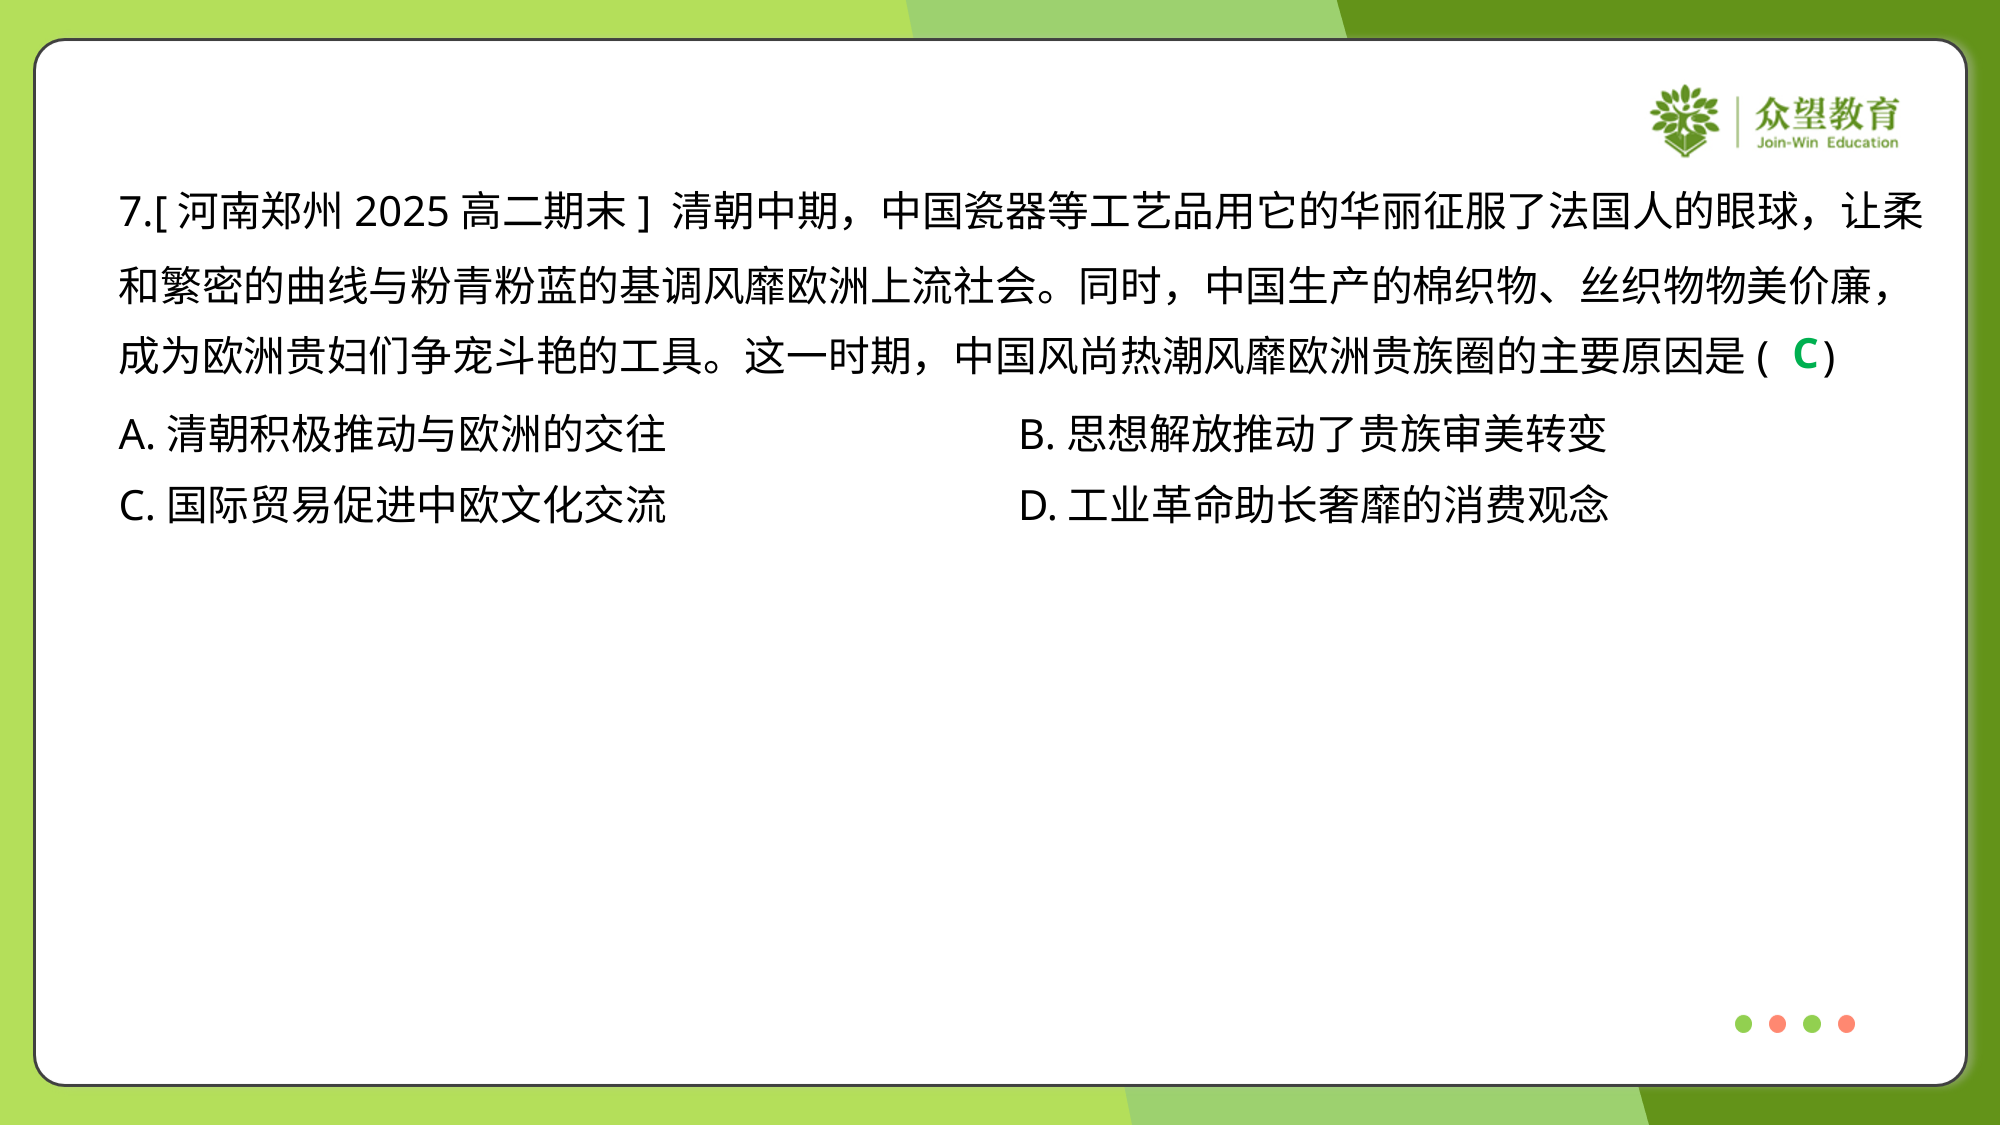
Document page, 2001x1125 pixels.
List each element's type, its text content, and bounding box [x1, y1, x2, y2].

text_box A.清朝积极推动与欧洲的交往 B.思想解放推动了贵族审美转变 C.国际贸易促进中欧文化交流 D.工业革命助长奢靡的消费观念 [118, 382, 1883, 522]
text_box 7.[河南郑州2025高二期末] 清朝中期，中国瓷器等工艺品用它的华丽征服了法国人的眼球，让柔 和繁密的曲线与粉青粉蓝的基调风靡欧洲上流社会。同时，中国生产的棉织物、丝织物物美价廉， 成为欧洲贵妇们争宠斗艳的工具。这一时期，中国风尚热潮风靡欧洲贵族圈的主要原因是( ) [118, 159, 1883, 373]
picture [0, 0, 2000, 1125]
text_box C [1776, 306, 1835, 371]
